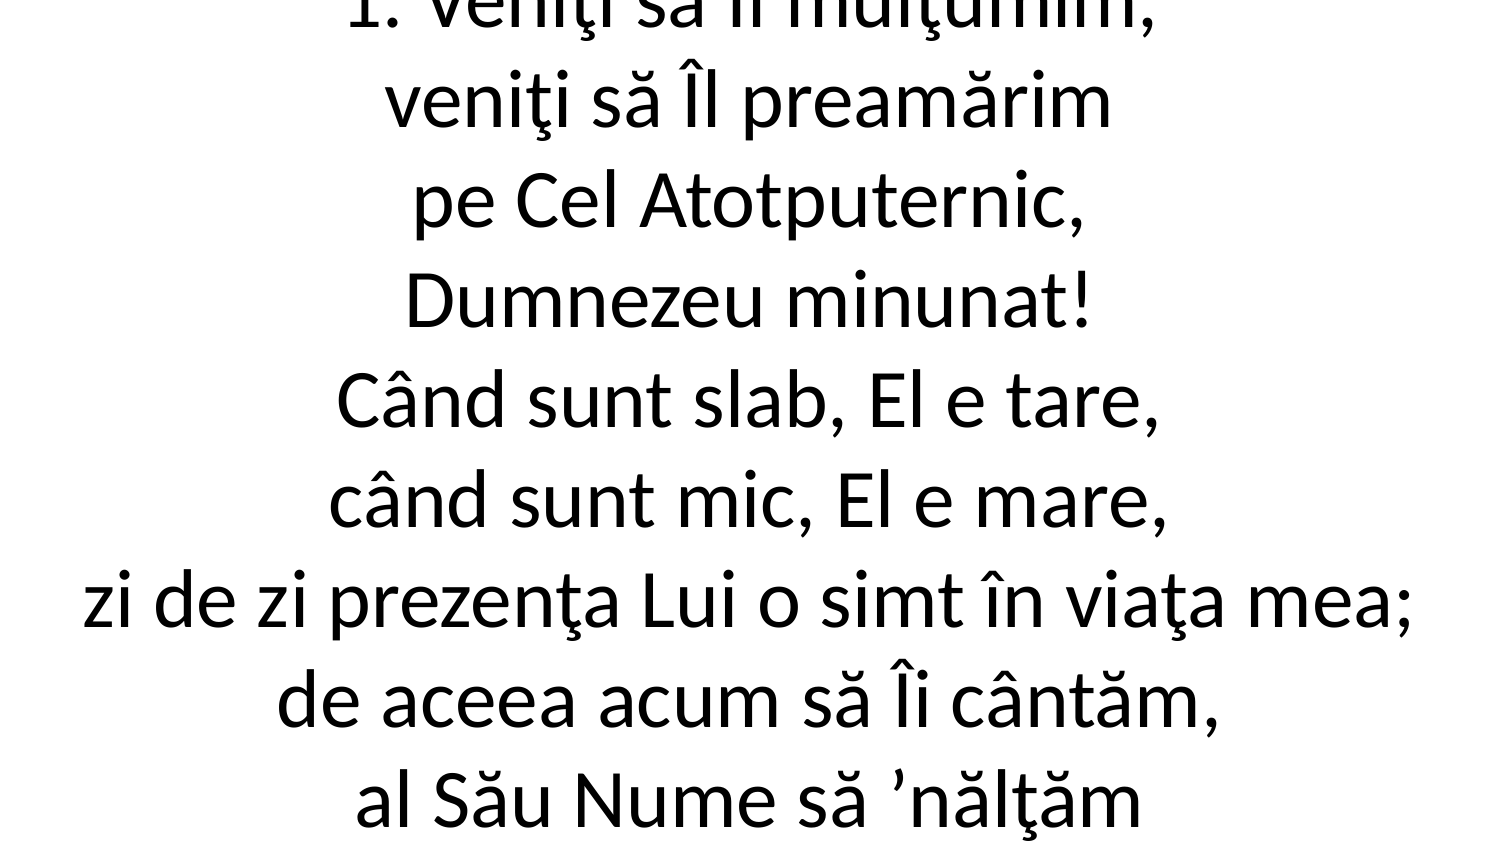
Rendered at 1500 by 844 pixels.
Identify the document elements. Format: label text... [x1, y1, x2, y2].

text_box 1. Veniţi să Îi mulţumim, veniţi să Îl preamărim pe Cel Atotputernic, Dumnezeu minunat! Când sunt slab, El e tare, când sunt mic, El e mare, zi de zi prezenţa Lui o simt în viaţa mea; de aceea acum să Îi cântăm, al Său Nume să ʼnălţăm și pe Isus să-L preamărim cu toţi! [67, 0, 1433, 844]
